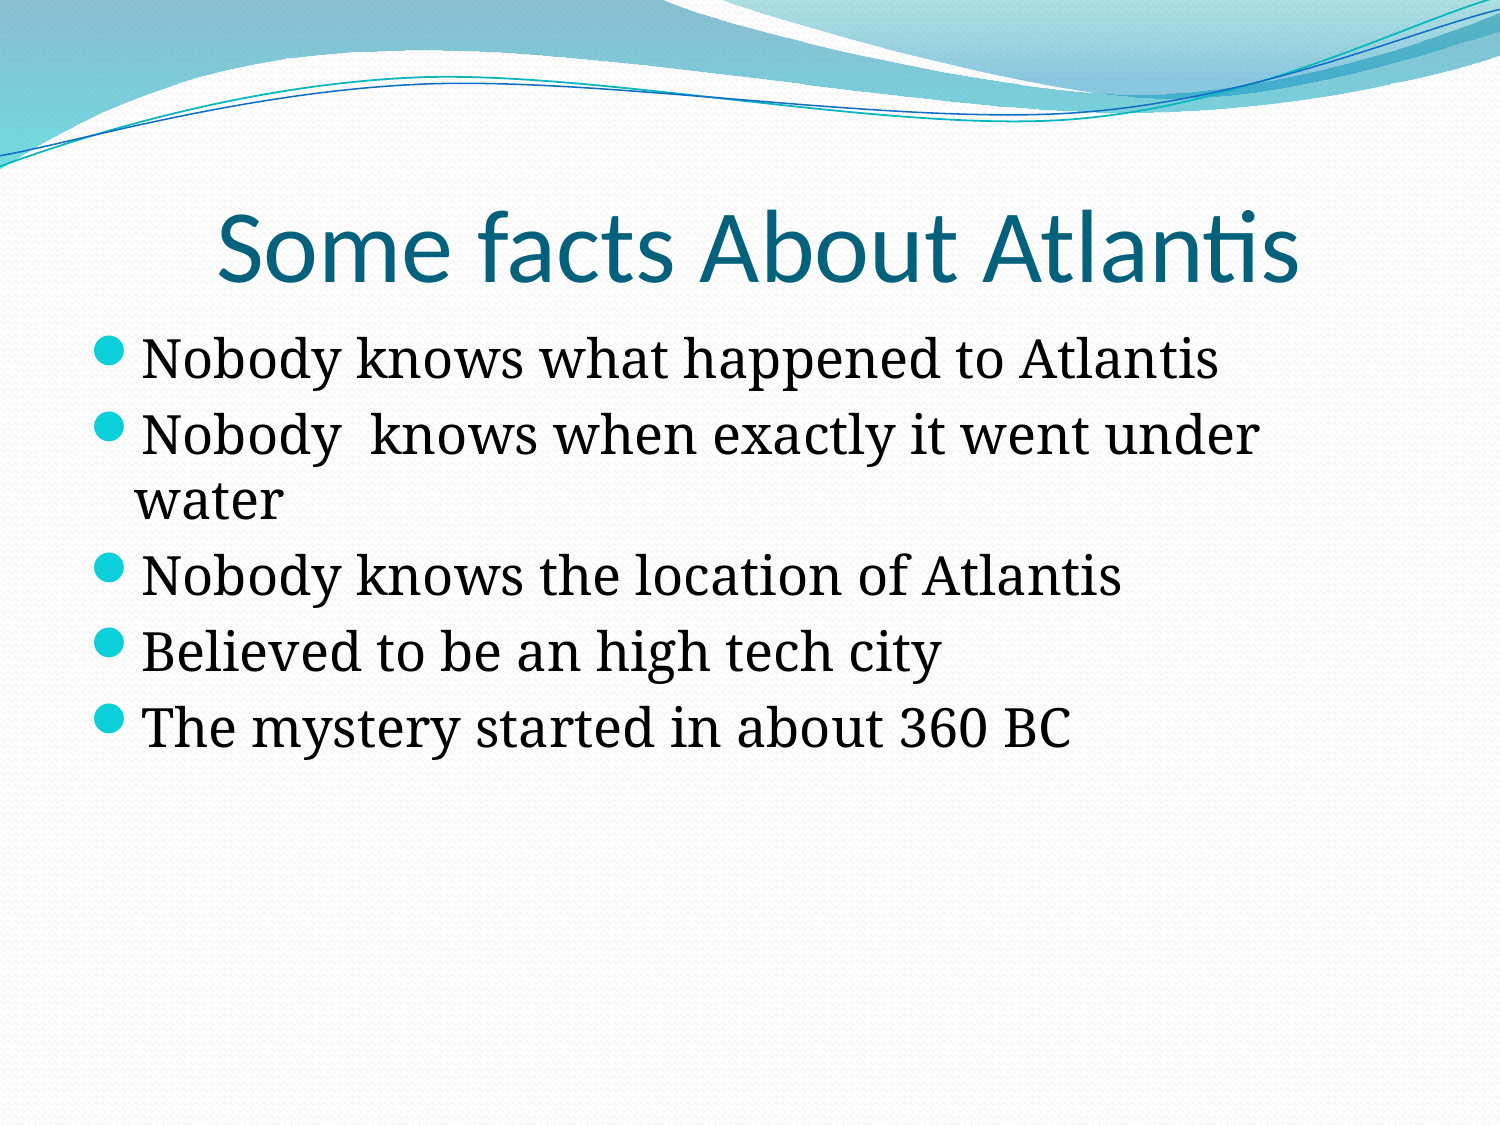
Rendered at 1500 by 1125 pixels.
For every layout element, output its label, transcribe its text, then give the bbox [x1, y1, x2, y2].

title Some facts About Atlantis [75, 115, 1425, 303]
list Nobody knows what happened to Atlantis Nobody knows when exactly it went under water Nobody knows the location of Atlantis Believed to be an high tech city The mystery started in about 360 BC [75, 317, 1425, 1038]
